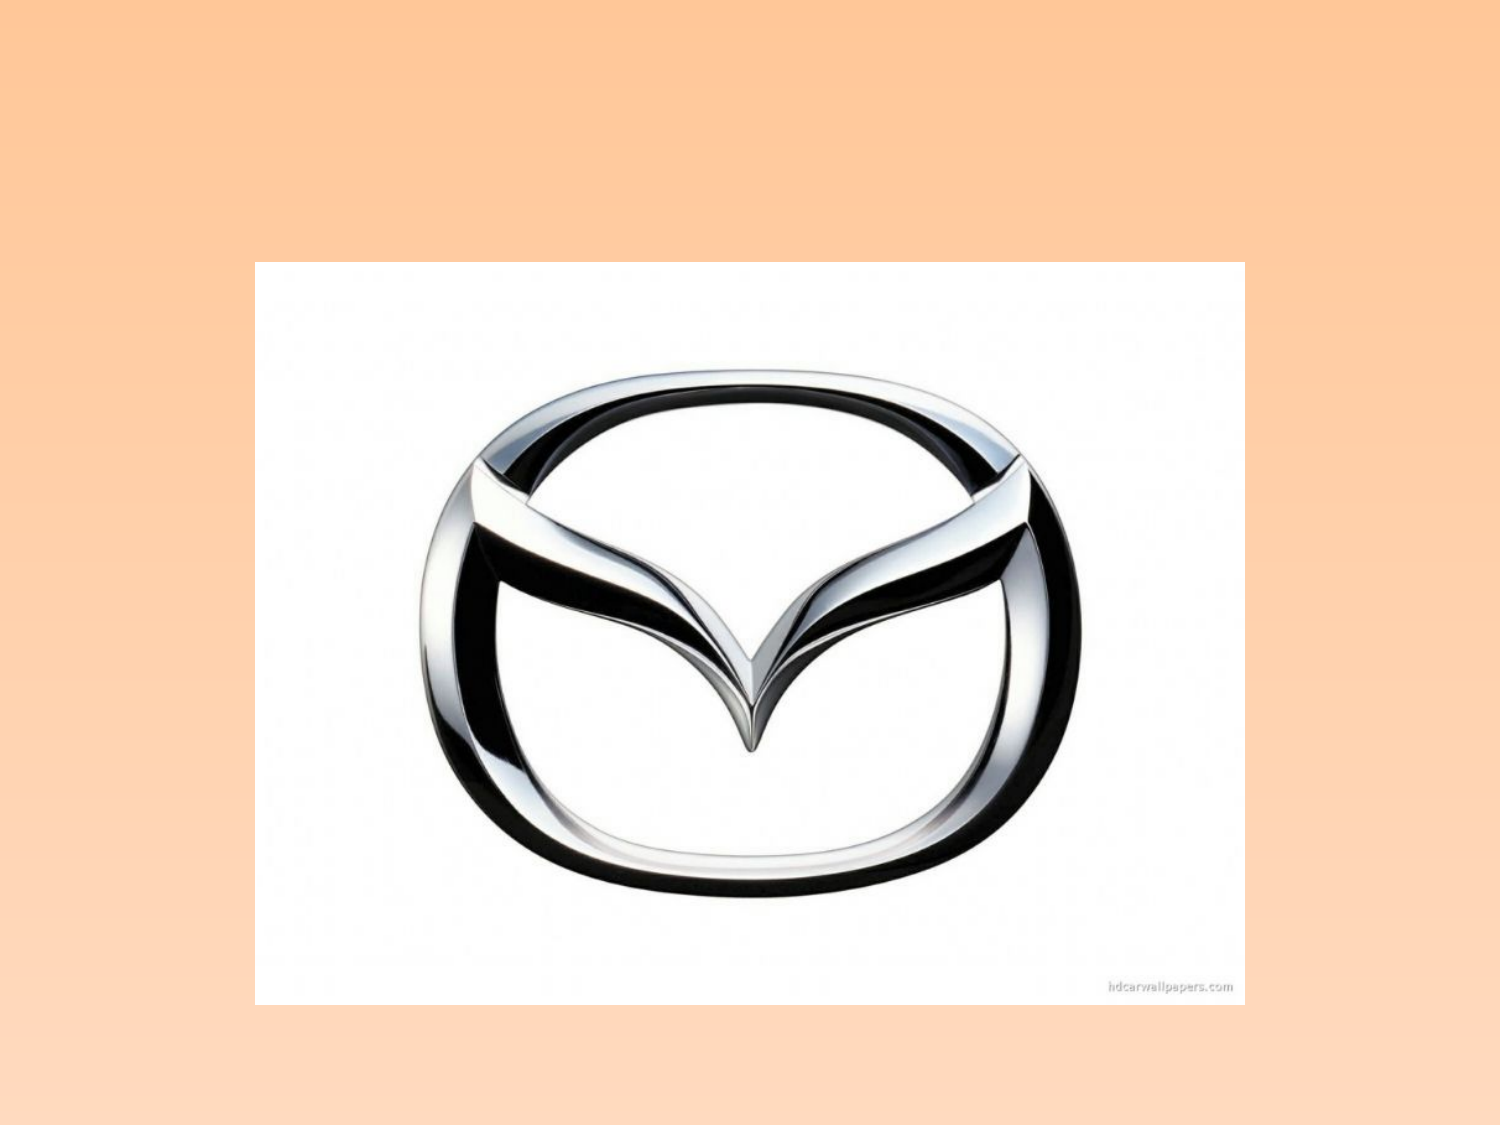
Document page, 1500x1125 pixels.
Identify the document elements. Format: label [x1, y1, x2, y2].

list [254, 262, 1246, 1006]
